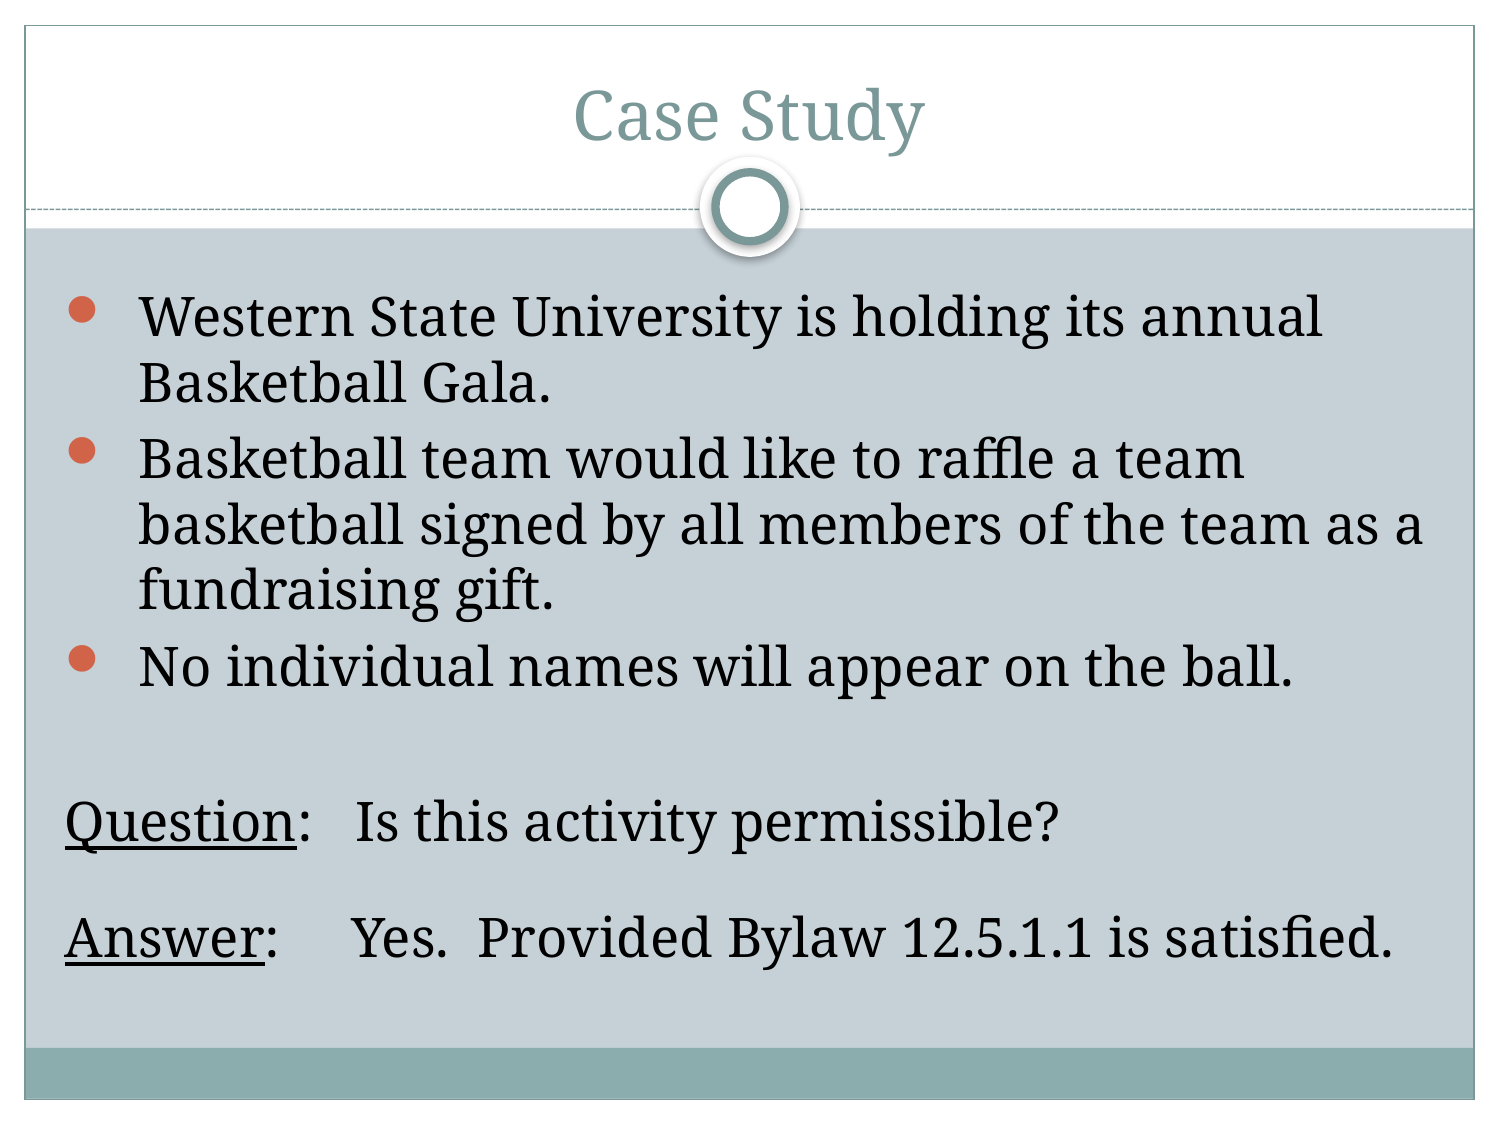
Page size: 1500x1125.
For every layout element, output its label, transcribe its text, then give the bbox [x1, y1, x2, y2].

list Western State University is holding its annual Basketball Gala. Basketball team would like to raffle a team basketball signed by all members of the team as a fundraising gift. No individual names will appear on the ball. Question: Is this activity permissible? Answer: Yes. Provided Bylaw 12.5.1.1 is satisfied. [50, 275, 1445, 1025]
title Case Study [49, 37, 1450, 162]
